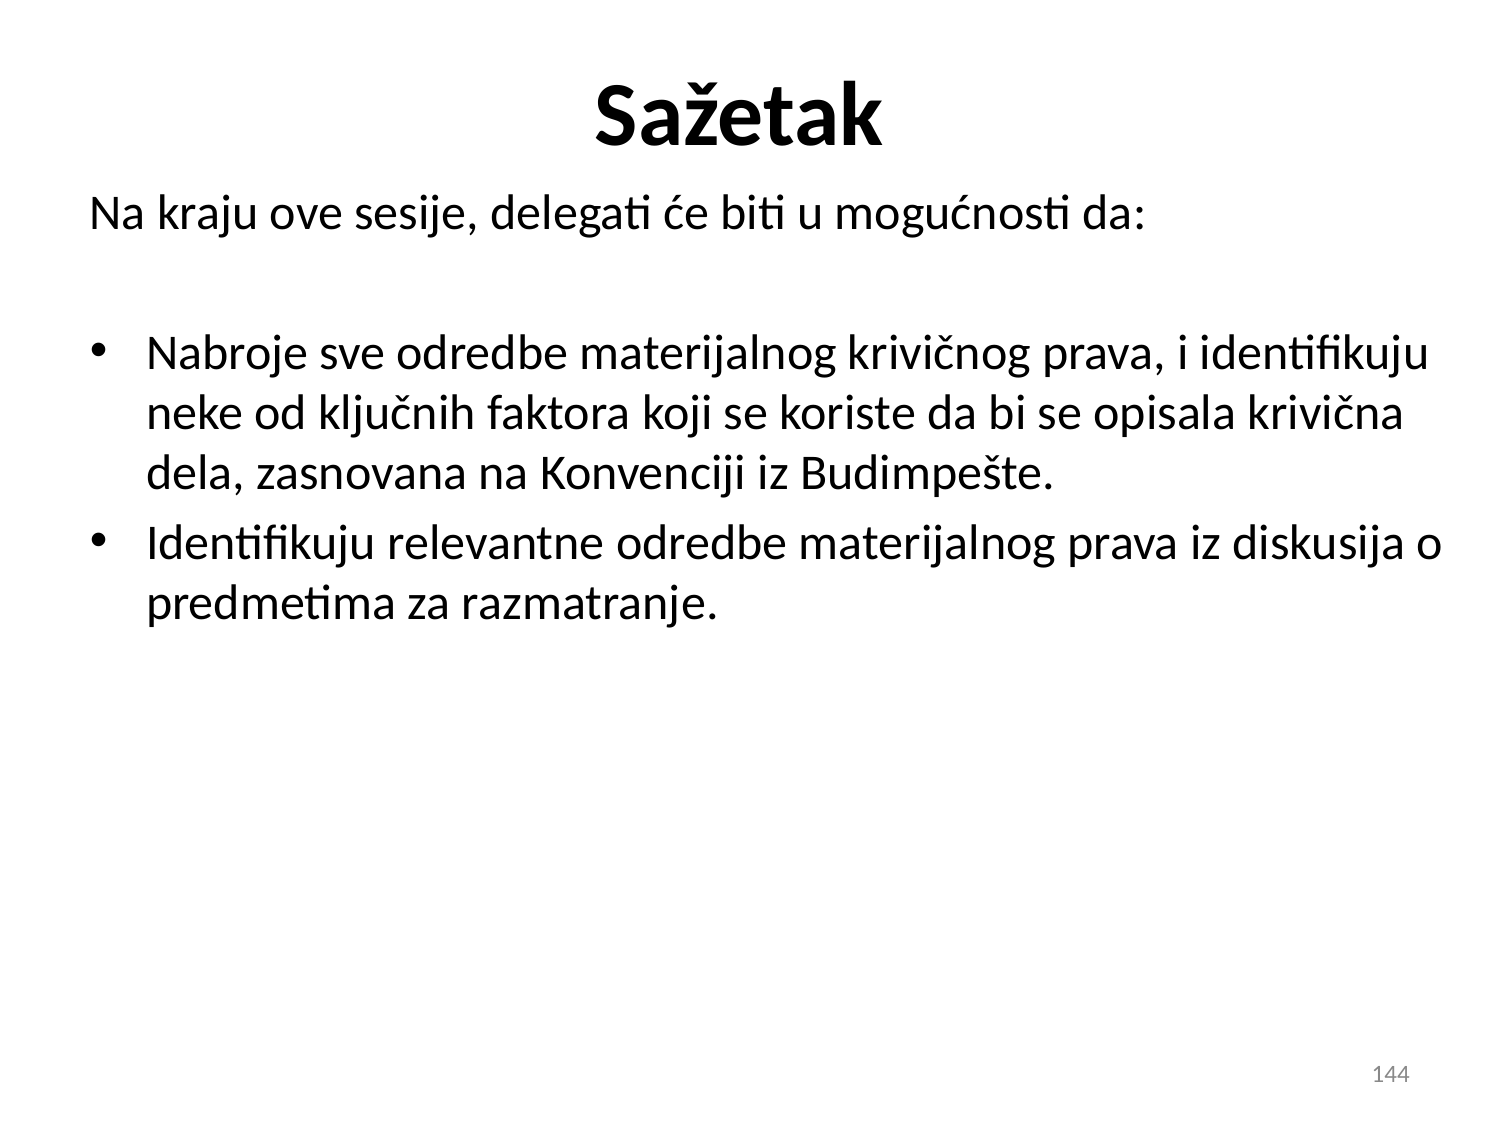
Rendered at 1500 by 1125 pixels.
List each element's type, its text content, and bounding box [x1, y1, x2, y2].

title Sažetak [74, 44, 1426, 173]
slide_number 144 [1074, 1042, 1425, 1103]
text_box Na kraju ove sesije, delegati će biti u mogućnosti da: Nabroje sve odredbe materijalnog krivičnog prava, i identifikuju neke od ključnih faktora koji se koriste da bi se opisala krivična dela, zasnovana na Konvenciji iz Budimpešte. Identifikuju relevantne odredbe materijalnog prava iz diskusija o predmetima za razmatranje. [75, 171, 1472, 1005]
